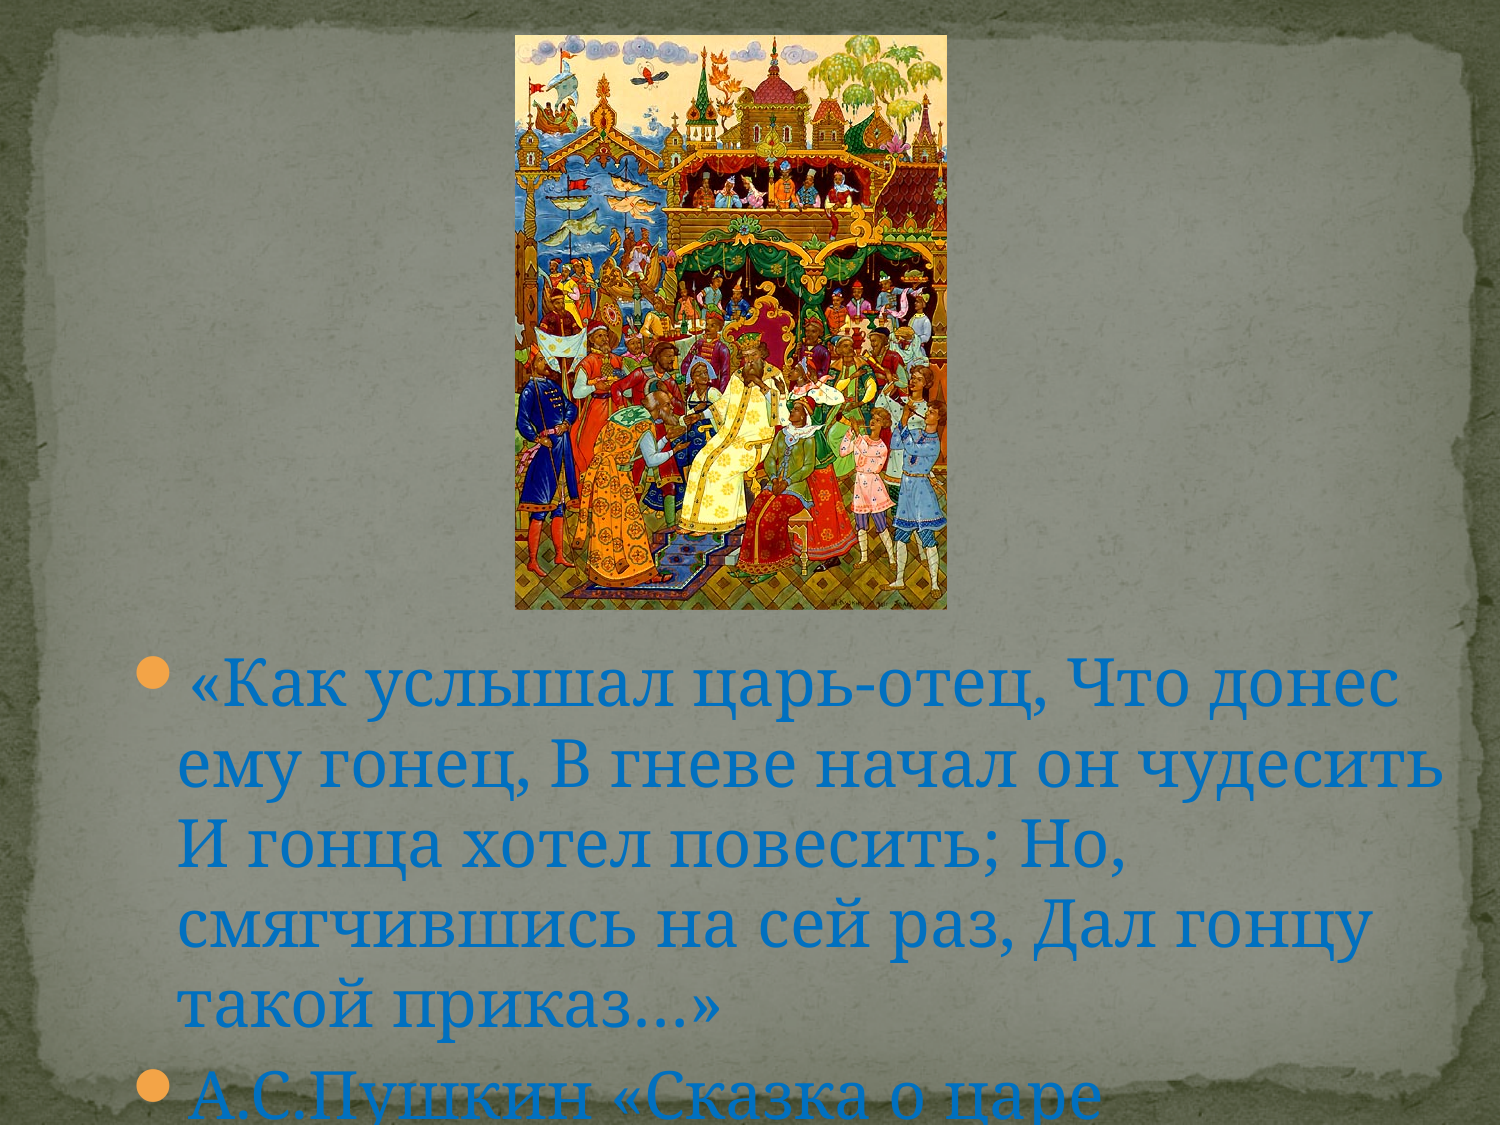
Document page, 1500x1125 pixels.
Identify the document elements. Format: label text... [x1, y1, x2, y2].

list «Как услышал царь-отец, Что донес ему гонец, В гневе начал он чудесить И гонца хотел повесить; Но, смягчившись на сей раз, Дал гонцу такой приказ…» А.С.Пушкин «Сказка о царе Салтане…» [117, 632, 1468, 1125]
picture [515, 35, 947, 610]
